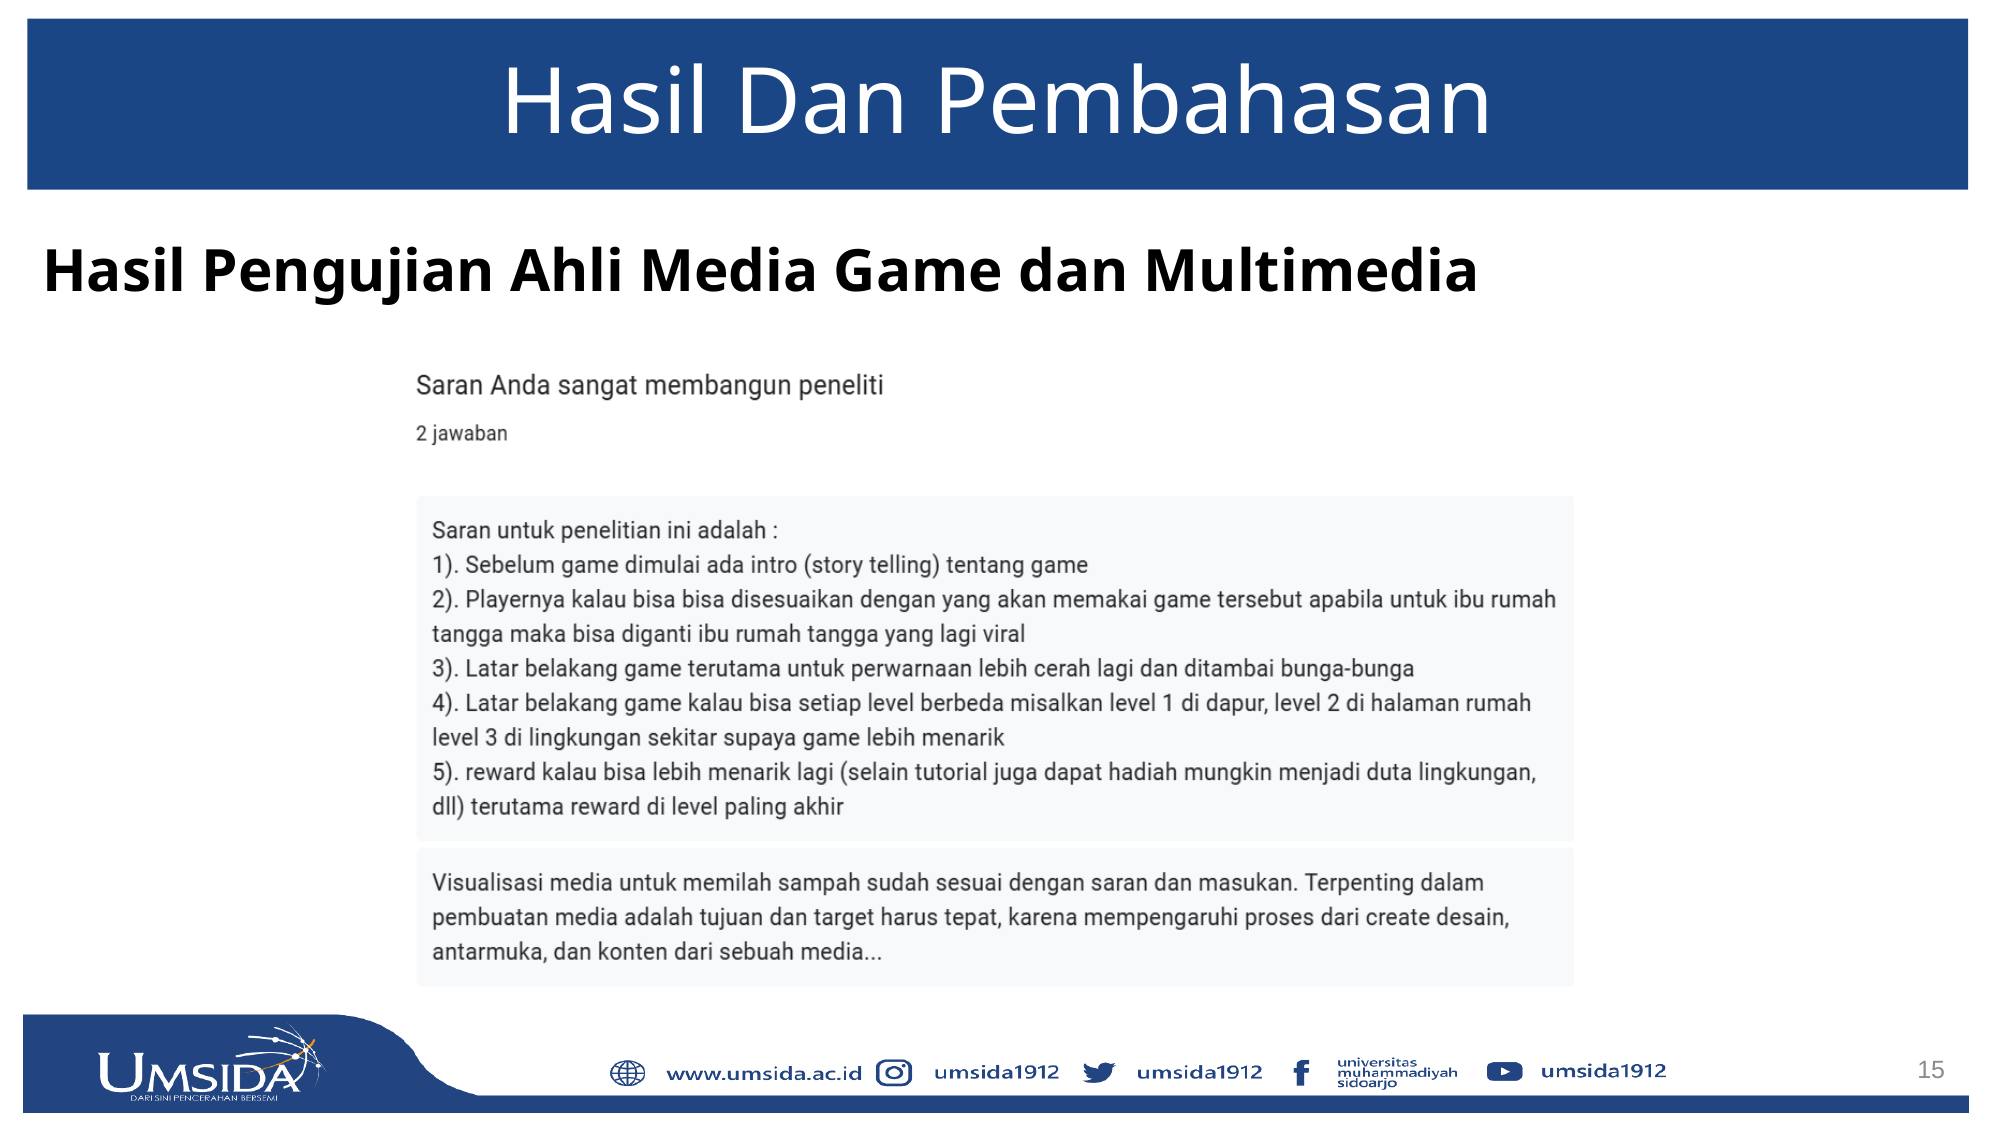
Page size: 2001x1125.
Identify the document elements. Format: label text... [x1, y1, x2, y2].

picture [23, 18, 1969, 1113]
title Hasil Dan Pembahasan [27, 18, 1969, 190]
list Hasil Pengujian Ahli Media Game dan Multimedia [27, 190, 1725, 289]
